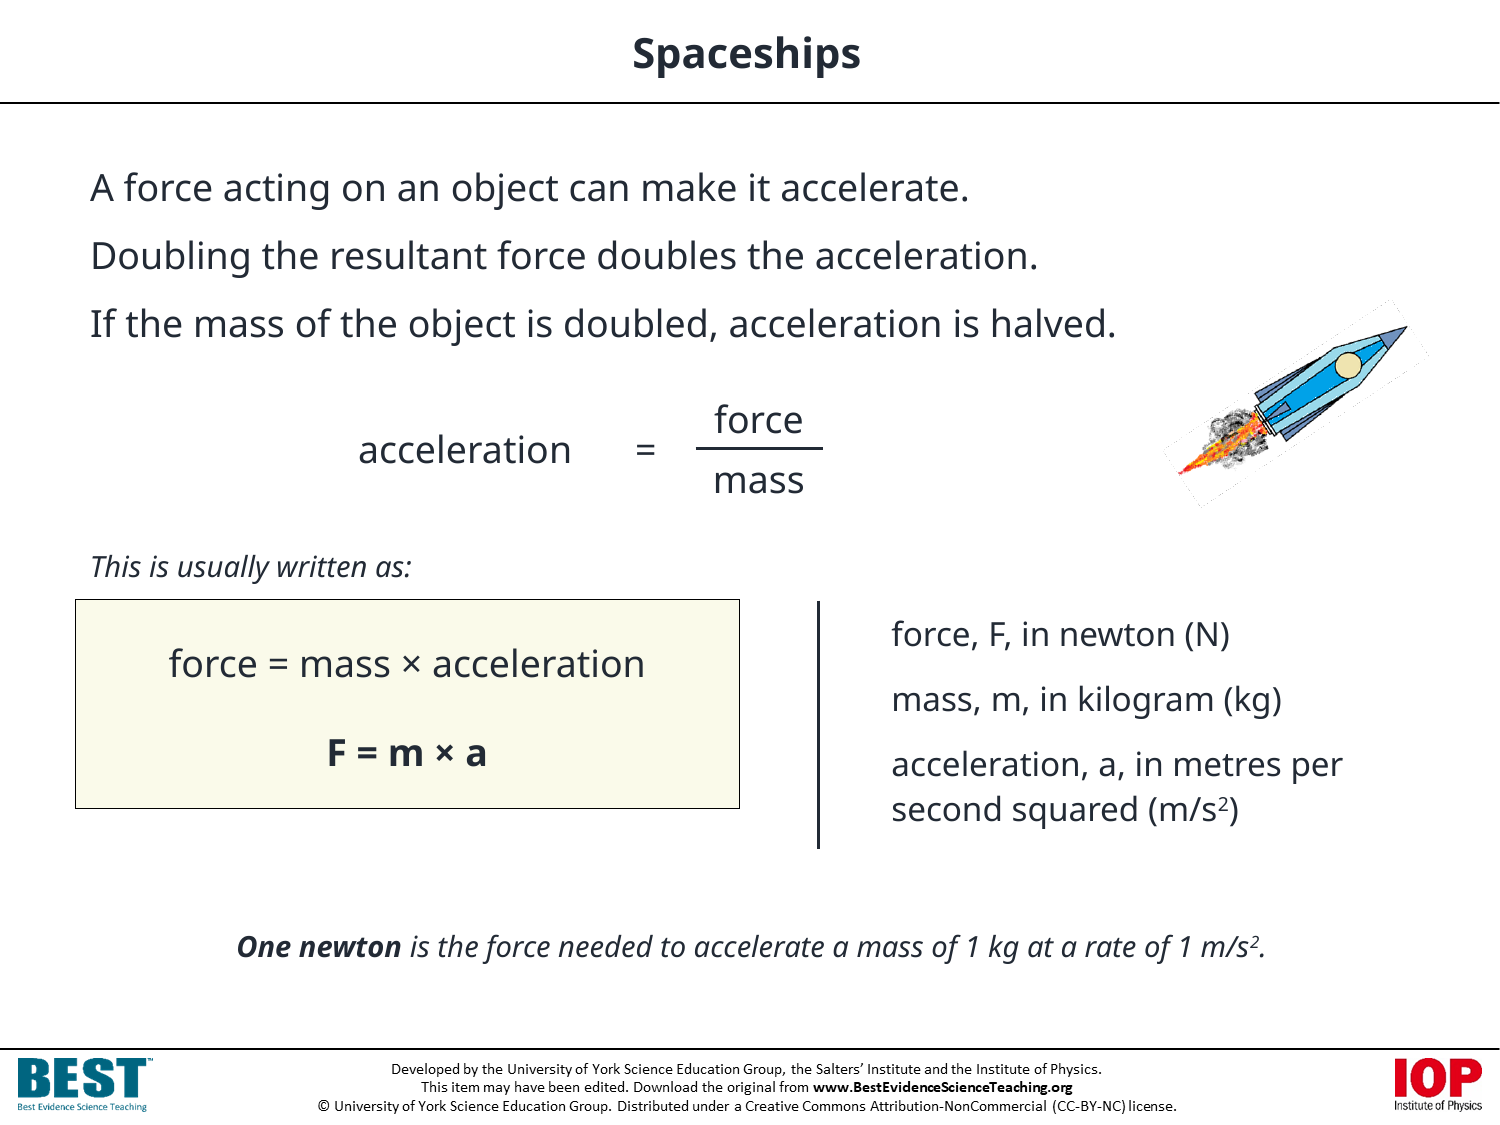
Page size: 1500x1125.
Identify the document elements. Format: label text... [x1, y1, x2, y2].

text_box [333, 388, 824, 510]
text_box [74, 540, 1429, 849]
text_box Spaceships [23, 4, 1471, 99]
picture [0, 102, 1500, 1125]
